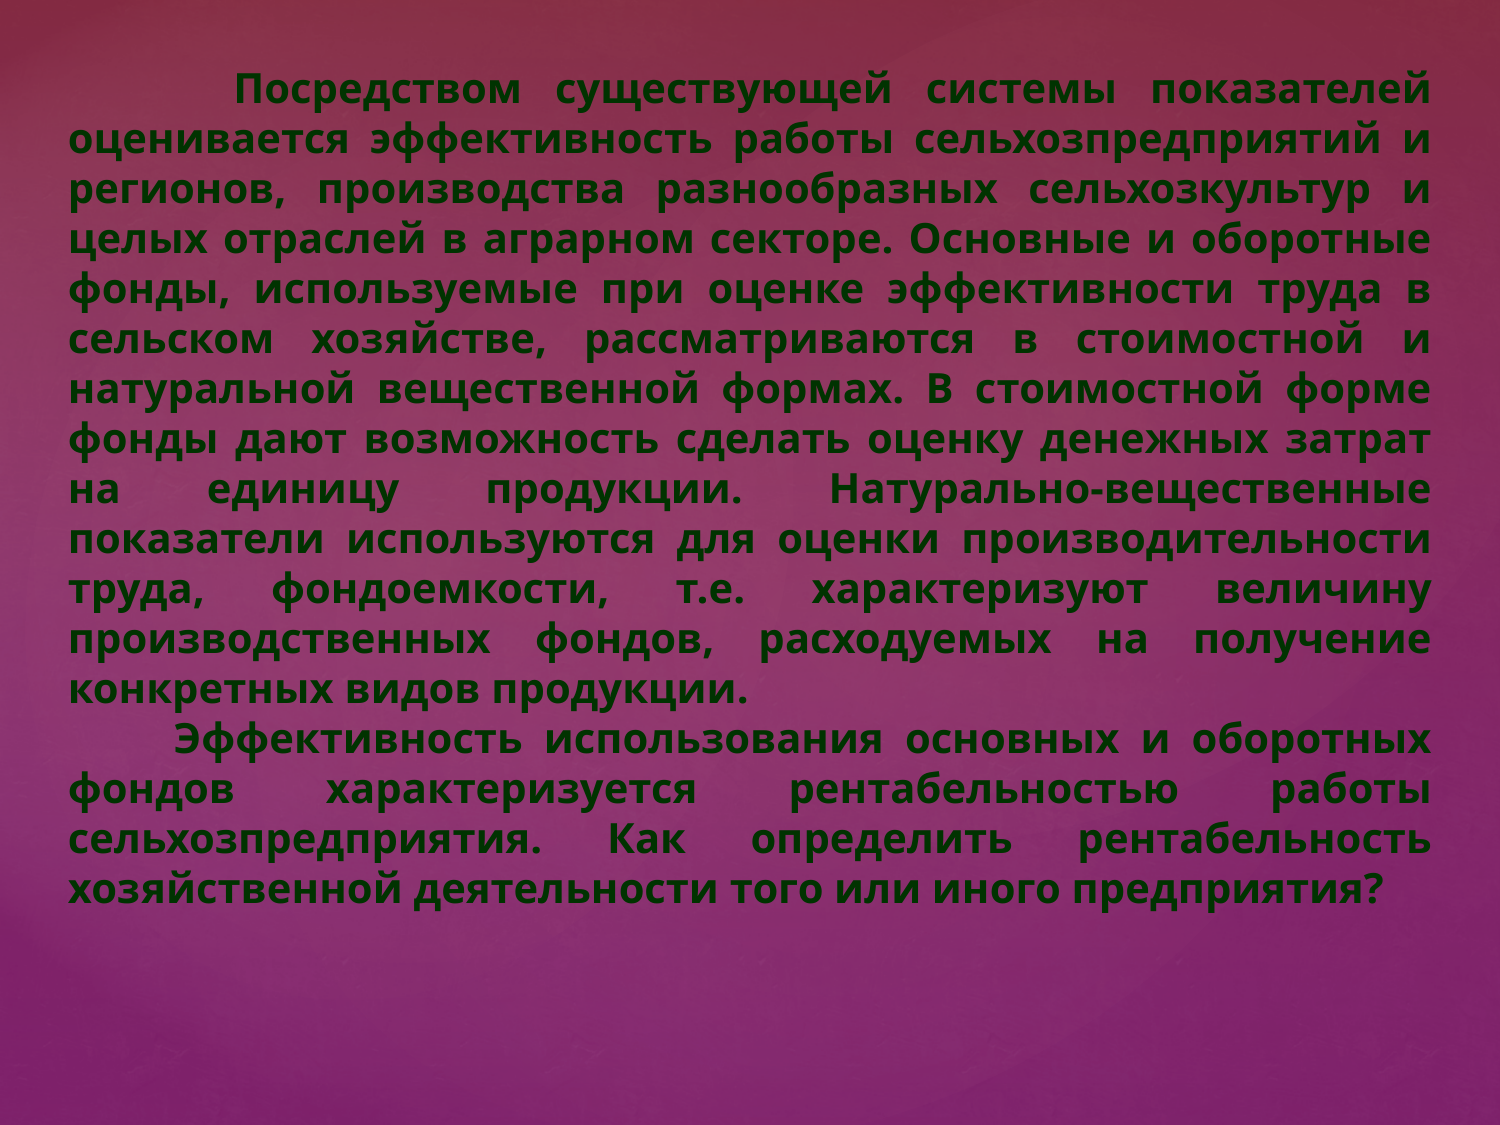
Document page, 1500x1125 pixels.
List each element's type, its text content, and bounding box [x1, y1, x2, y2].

text_box Посредством существующей системы показателей оценивается эффективность работы сельхозпредприятий и регионов, производства разнообразных сельхозкультур и целых отраслей в аграрном секторе. Основные и оборотные фонды, используемые при оценке эффективности труда в сельском хозяйстве, рассматриваются в стоимостной и натуральной вещественной формах. В стоимостной форме фонды дают возможность сделать оценку денежных затрат на единицу продукции. Натурально-вещественные показатели используются для оценки производительности труда, фондоемкости, т.е. характеризуют величину производственных фондов, расходуемых на получение конкретных видов продукции. Эффективность использования основных и оборотных фондов характеризуется рентабельностью работы сельхозпредприятия. Как определить рентабельность хозяйственной деятельности того или иного предприятия? [53, 54, 1447, 920]
